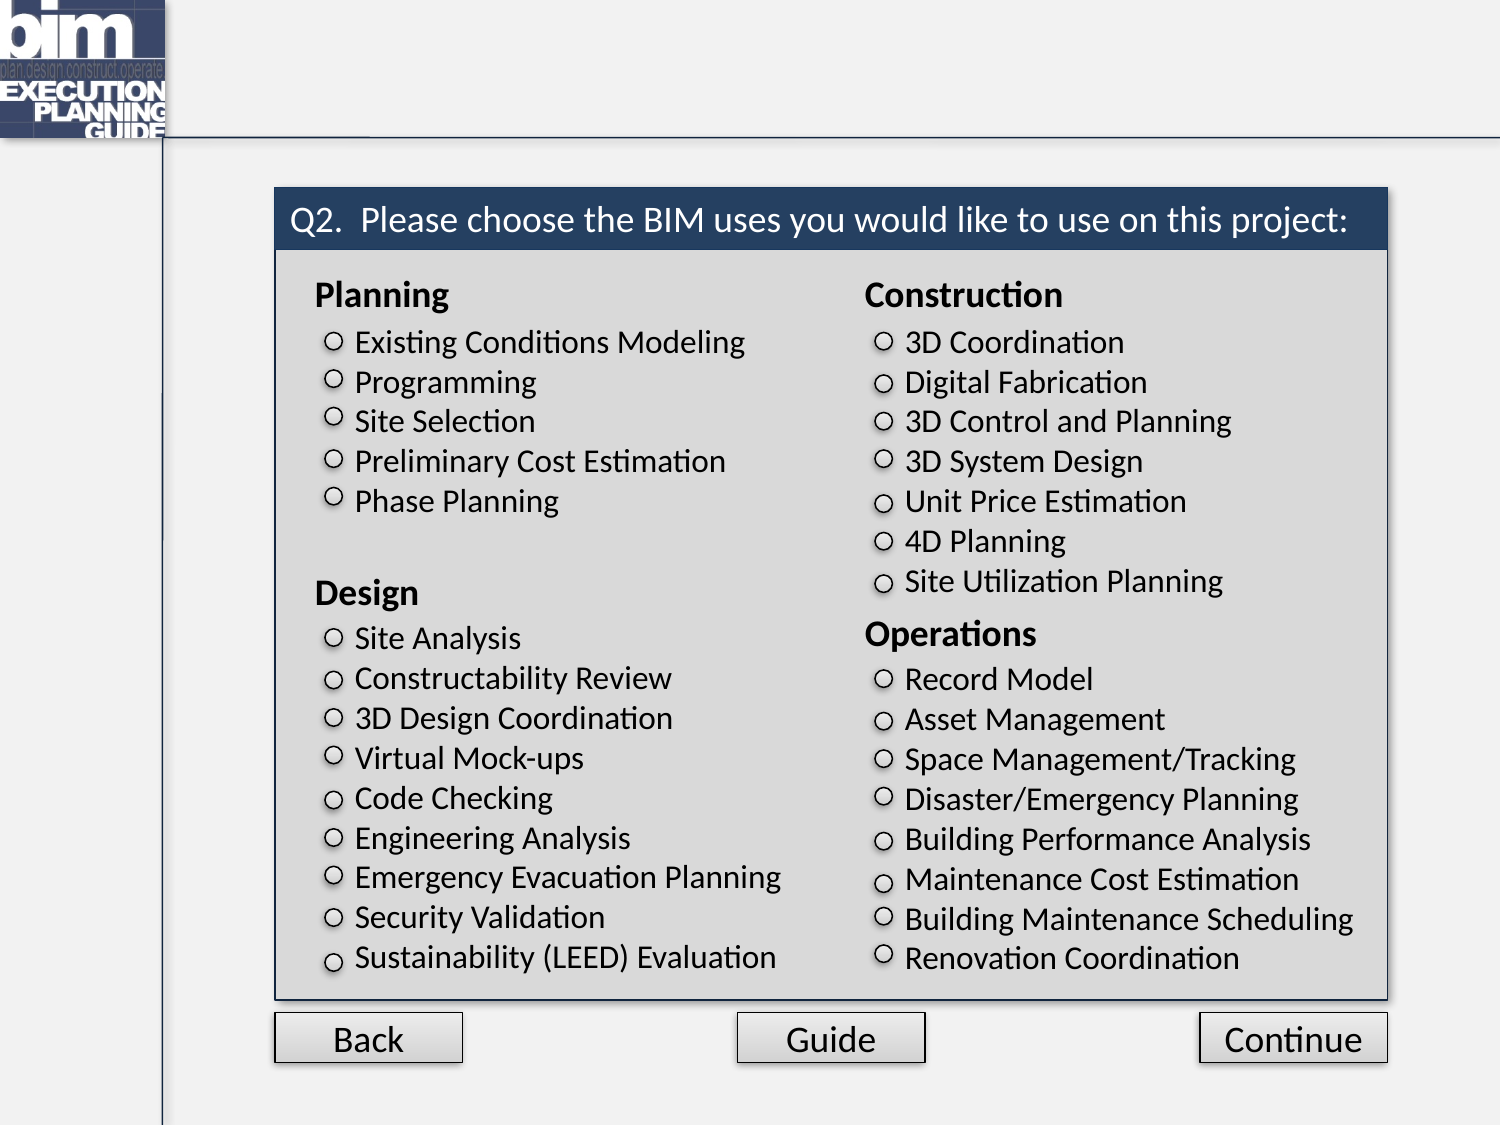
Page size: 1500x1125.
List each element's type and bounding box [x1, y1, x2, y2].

text_box [737, 1012, 926, 1063]
text_box [274, 1012, 463, 1063]
text_box [1199, 1012, 1388, 1063]
text_box [0, 185, 1450, 1002]
picture [0, 0, 166, 138]
